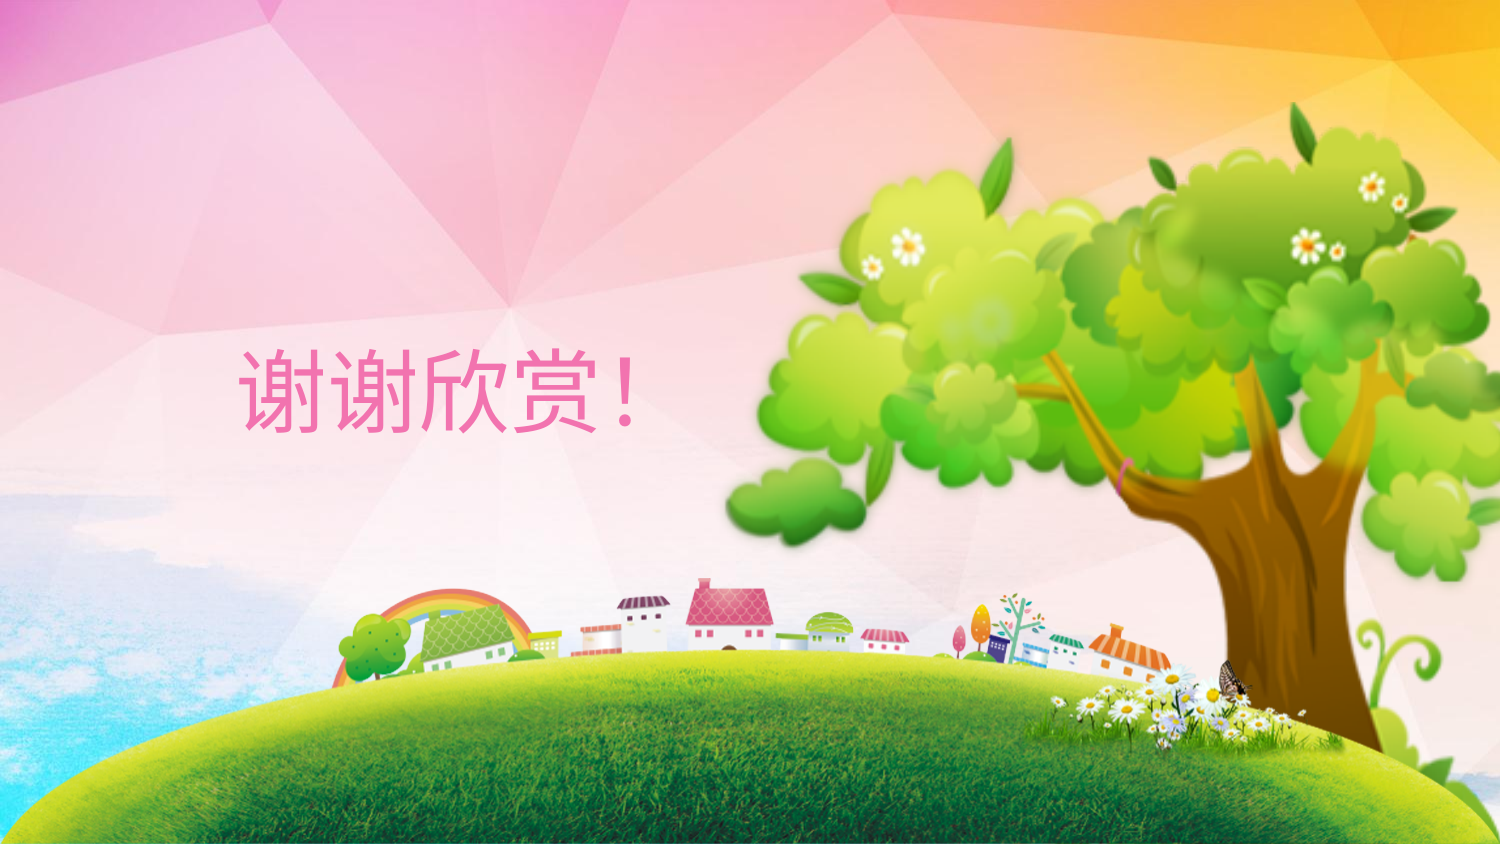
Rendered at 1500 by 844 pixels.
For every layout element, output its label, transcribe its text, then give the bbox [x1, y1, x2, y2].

picture [0, 0, 1500, 844]
text_box 谢谢欣赏！ [220, 327, 709, 453]
